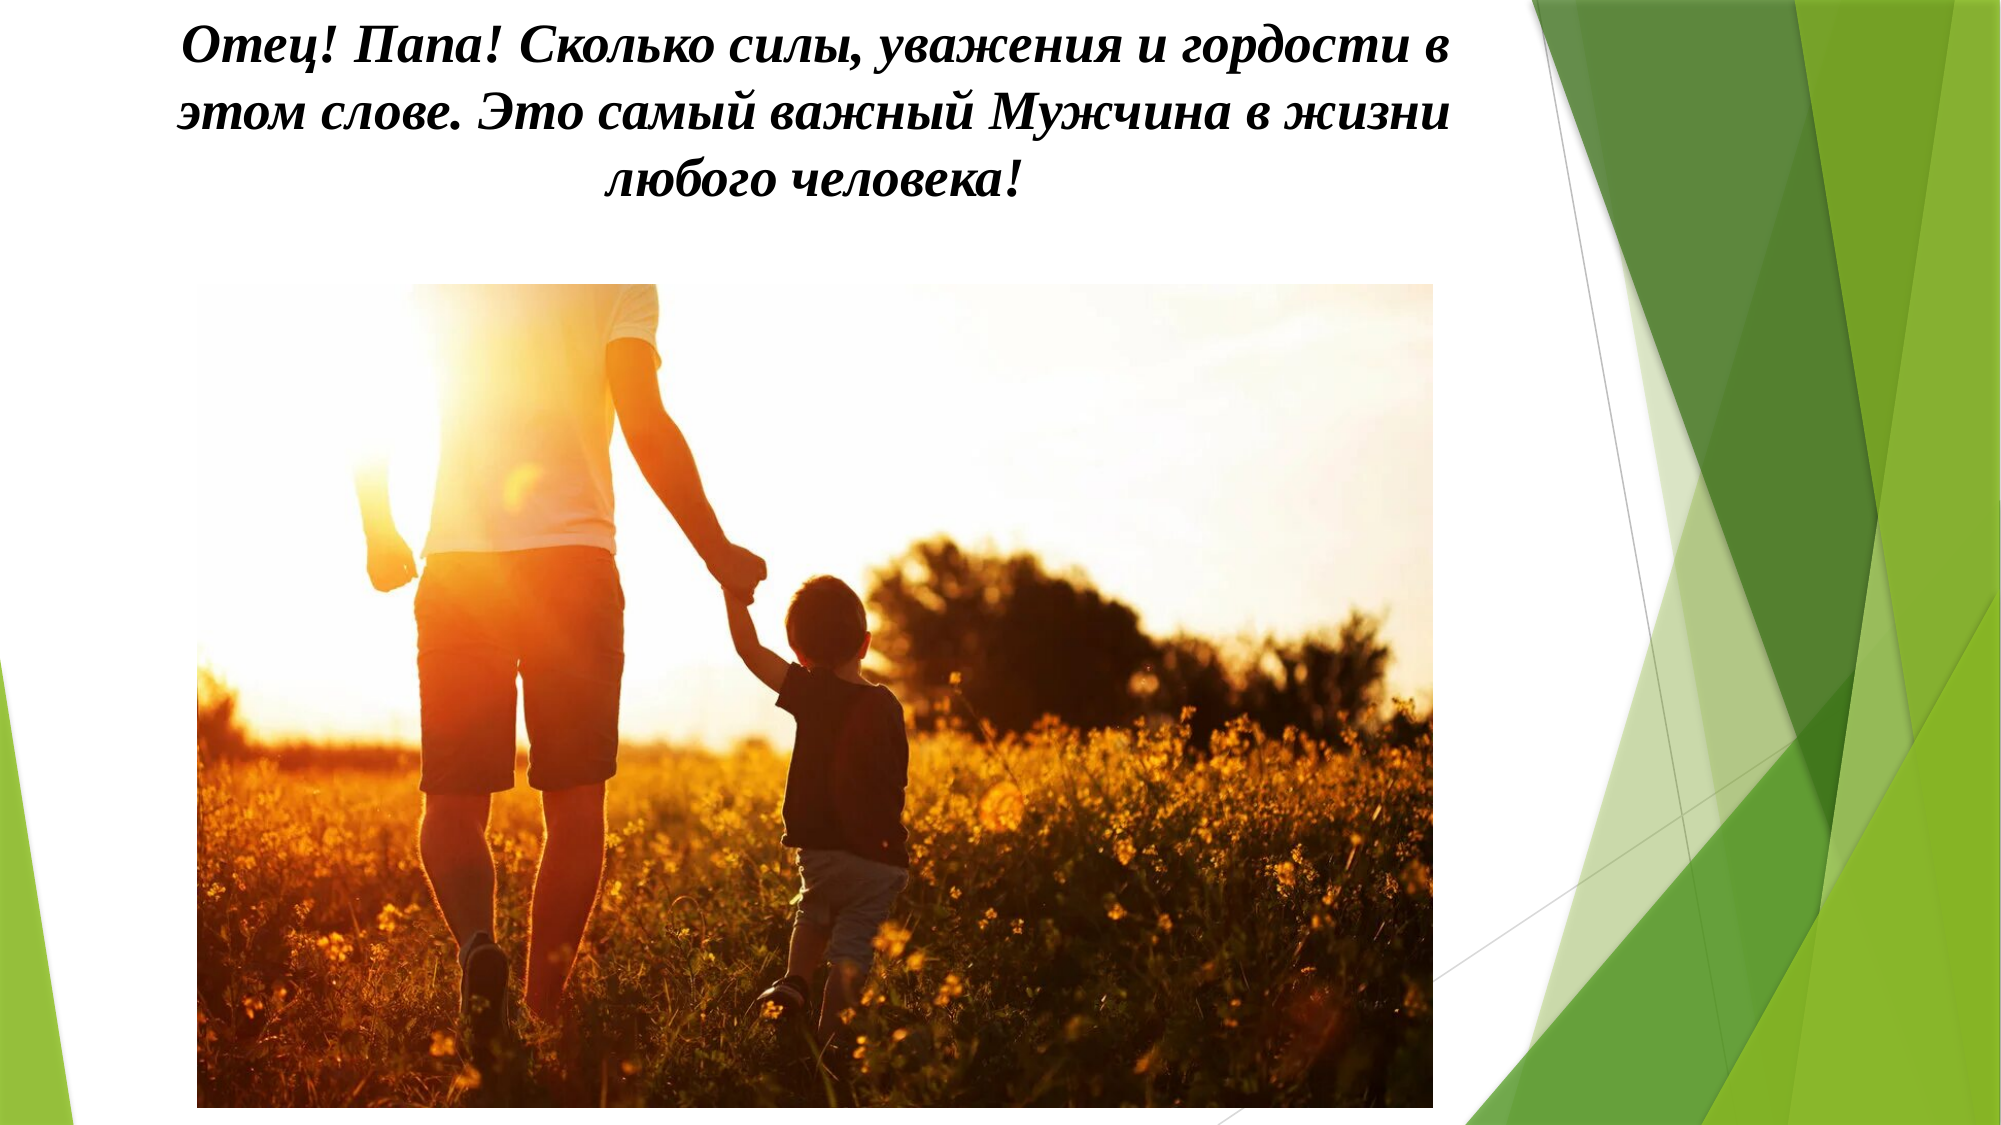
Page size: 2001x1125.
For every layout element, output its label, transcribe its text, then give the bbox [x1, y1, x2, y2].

picture [197, 283, 1434, 1108]
title Отец! Папа! Сколько силы, уважения и гордости в этом слове. Это самый важный Мужчина в жизни любого человека! [111, 0, 1522, 217]
